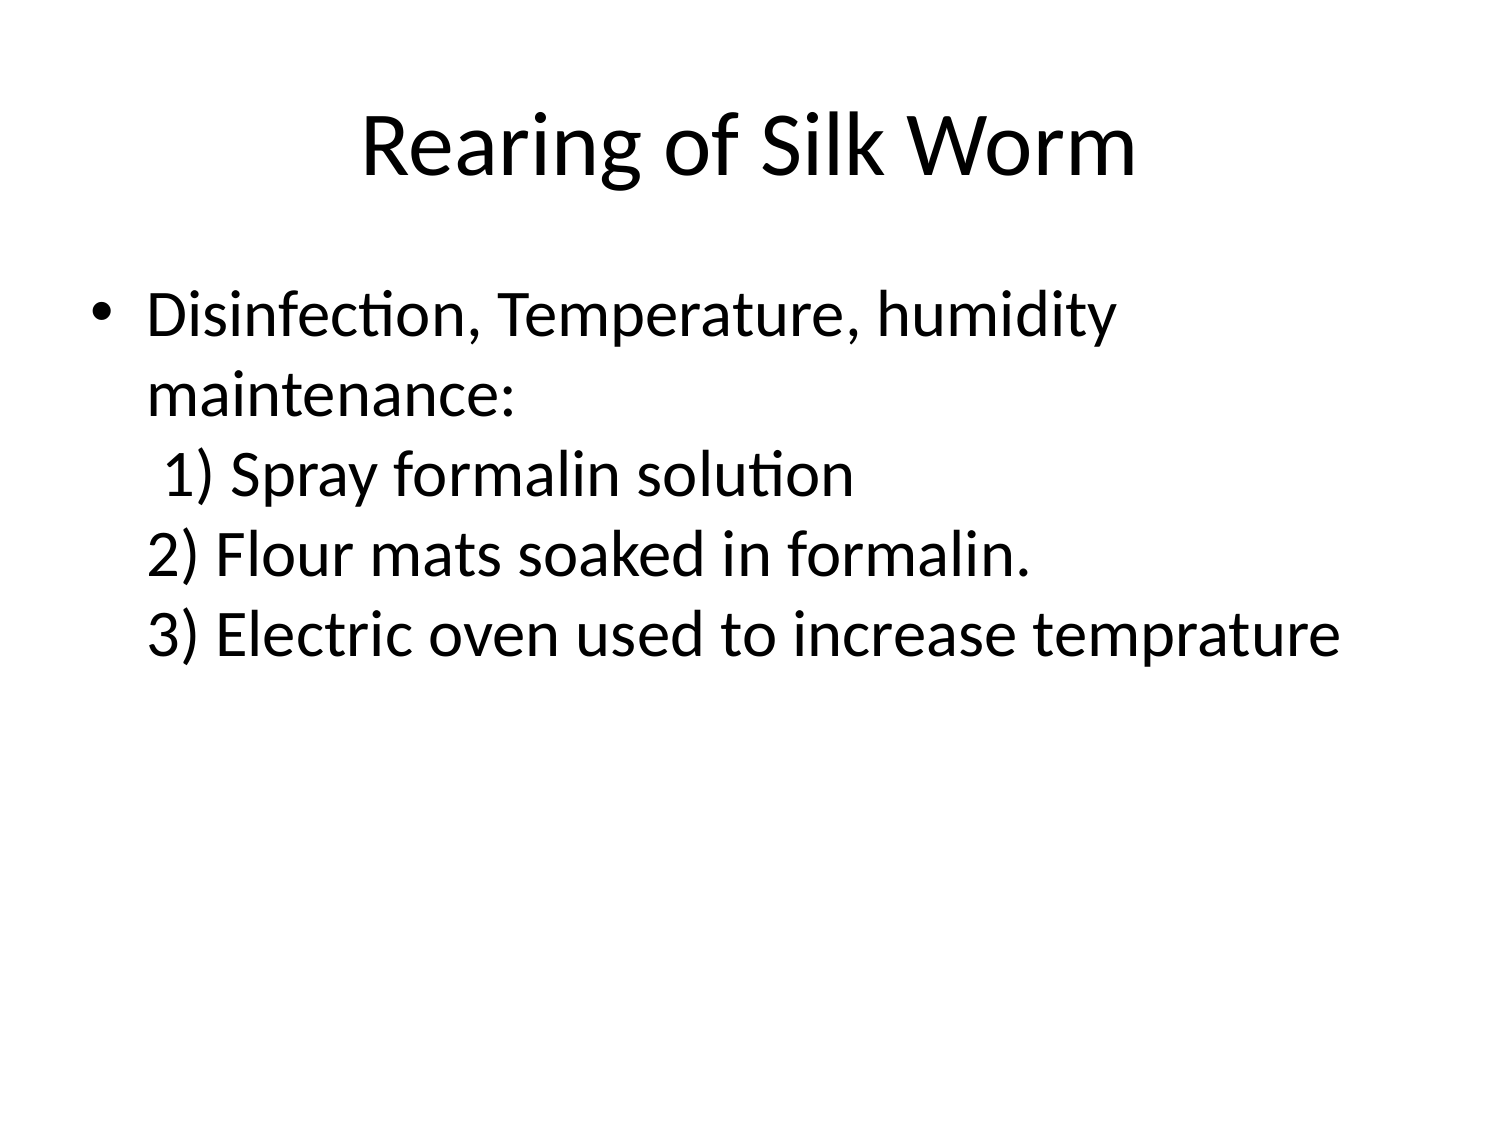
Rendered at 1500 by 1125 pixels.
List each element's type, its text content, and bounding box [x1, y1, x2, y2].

title Rearing of Silk Worm [75, 45, 1425, 233]
list Disinfection, Temperature, humidity maintenance: 1) Spray formalin solution 2) Flour mats soaked in formalin. 3) Electric oven used to increase temprature [75, 262, 1425, 1005]
